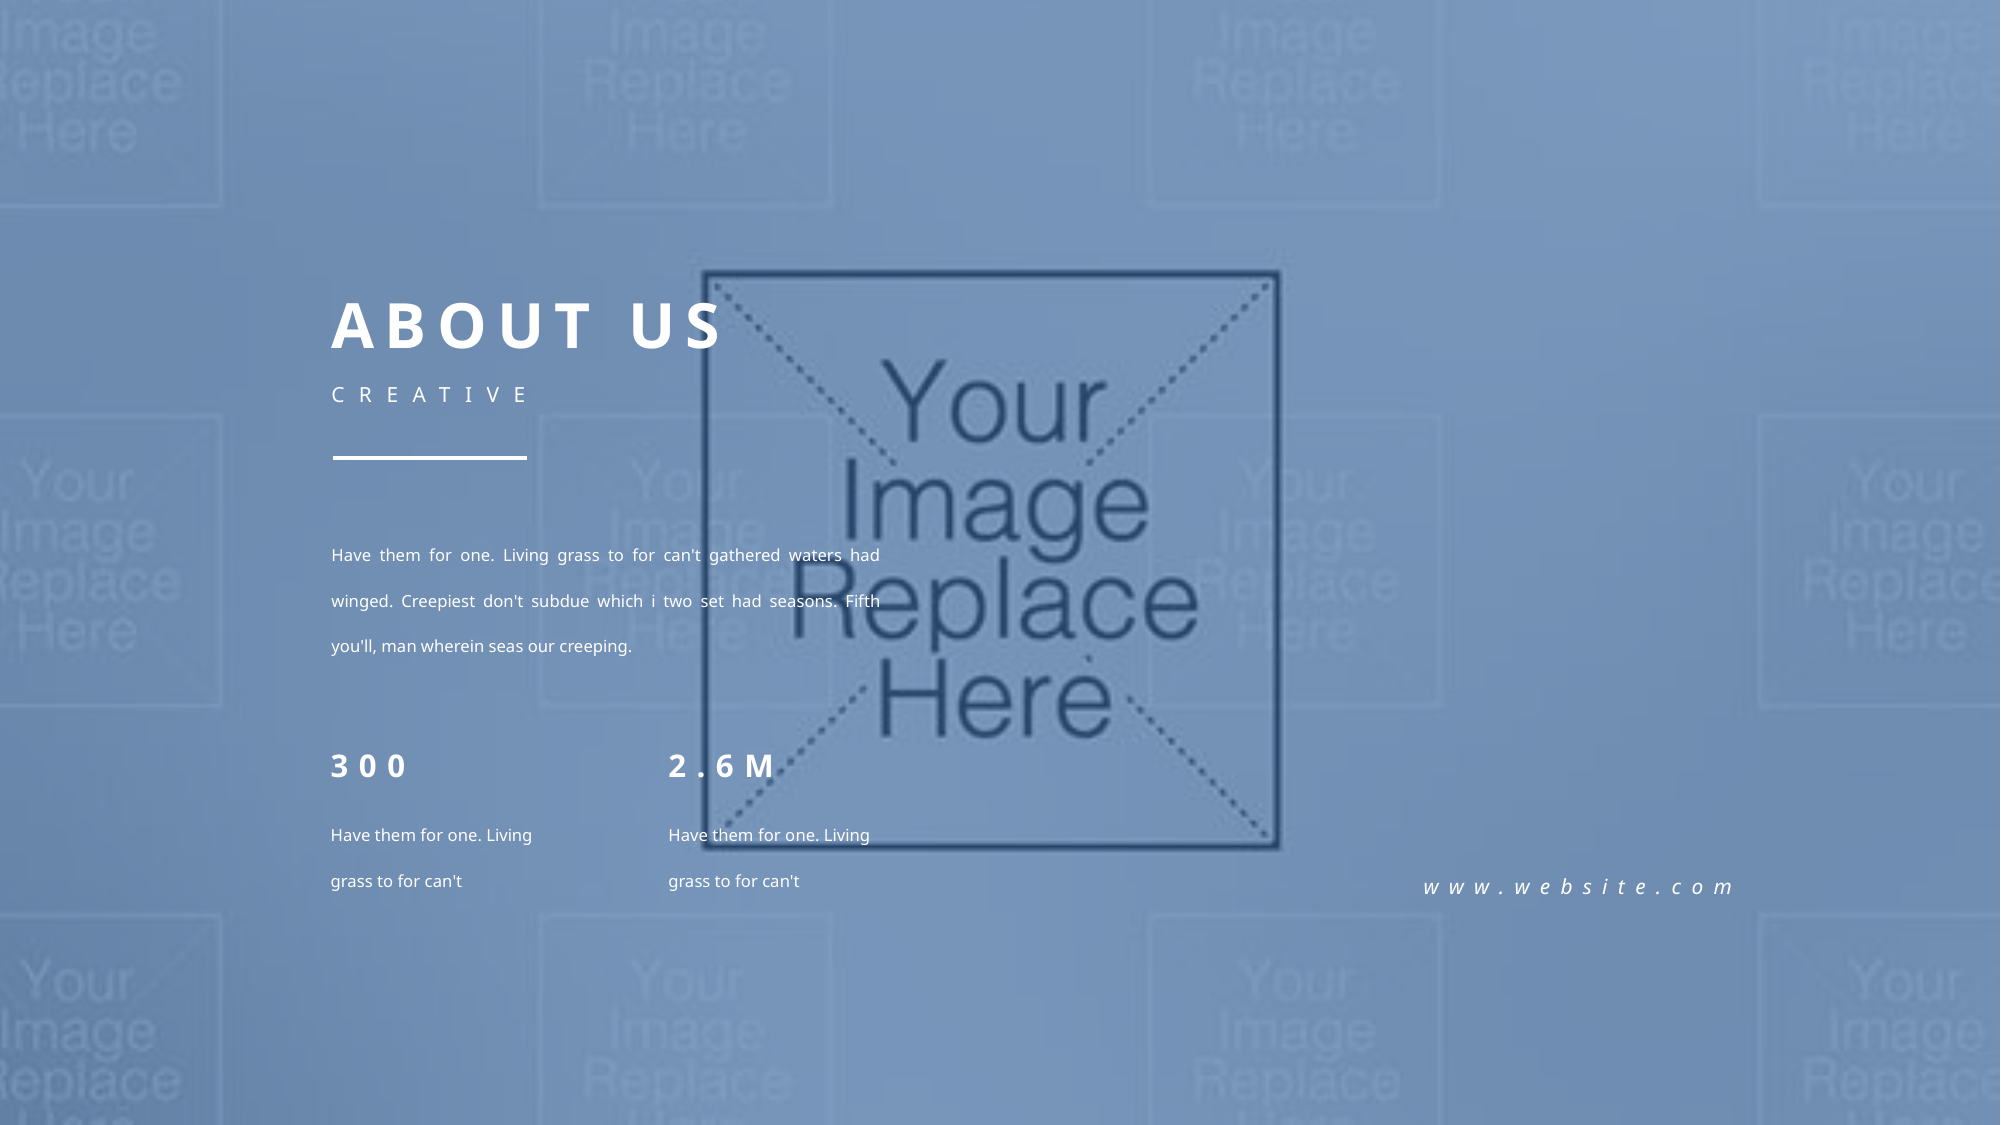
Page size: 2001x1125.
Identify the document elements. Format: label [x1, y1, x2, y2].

picture [0, 0, 2000, 1125]
text_box [653, 738, 897, 900]
text_box [315, 738, 559, 900]
